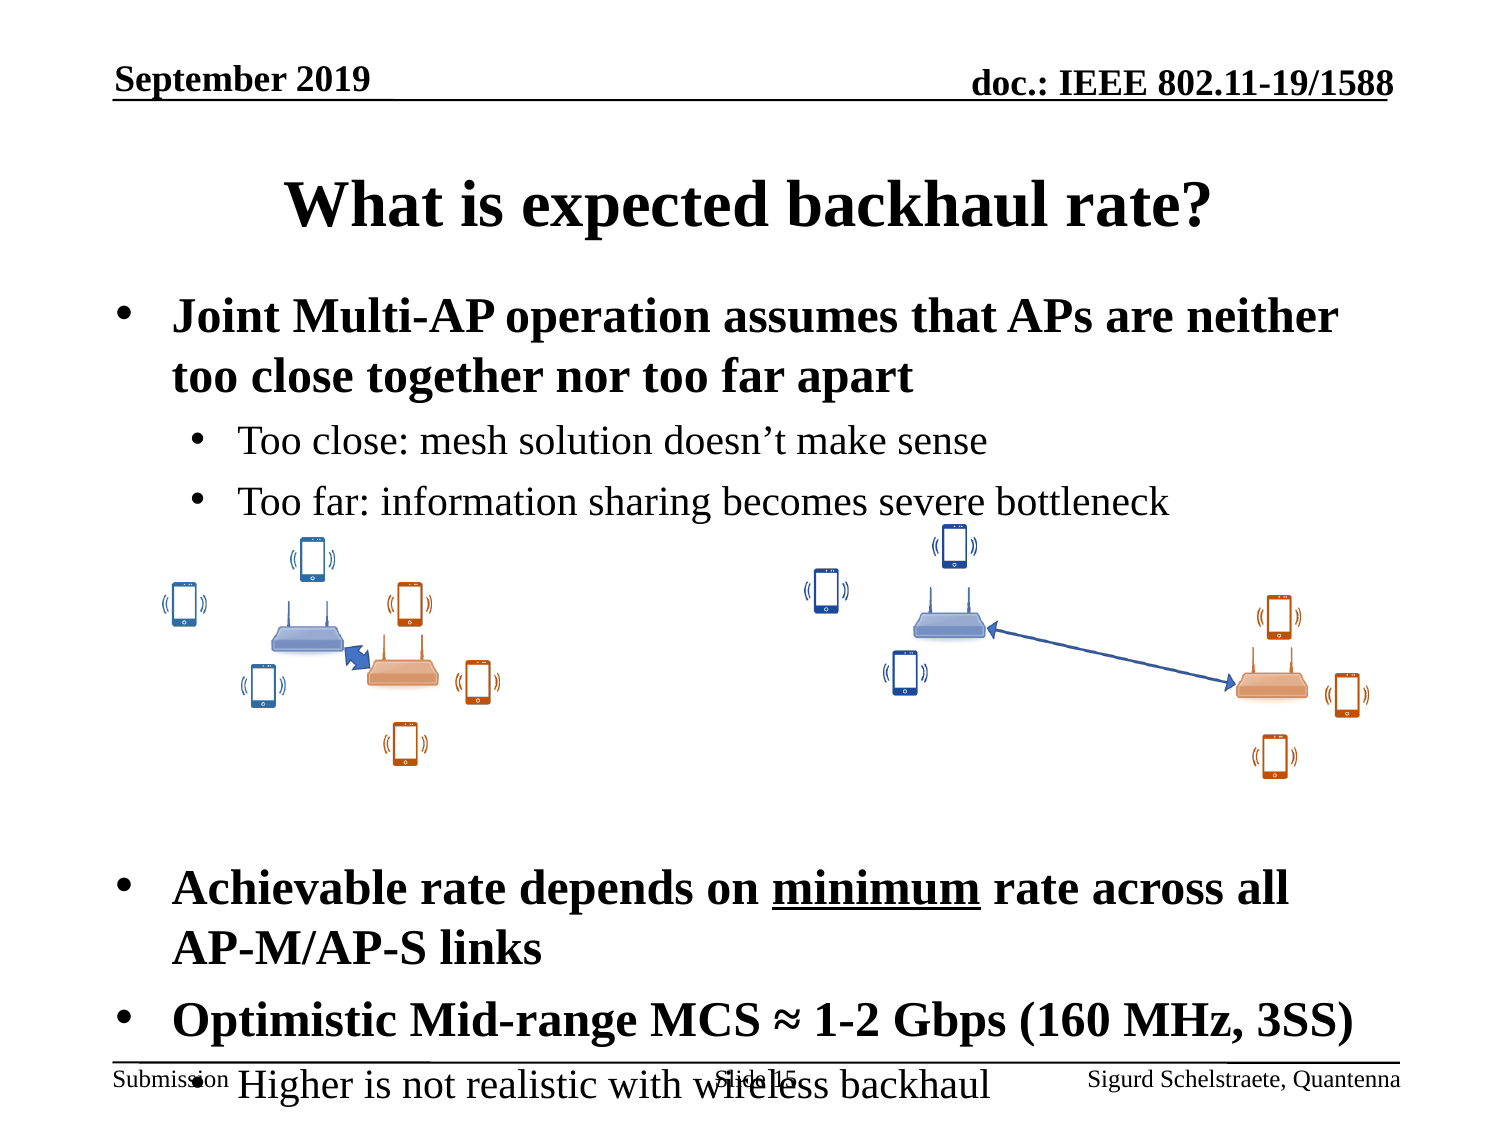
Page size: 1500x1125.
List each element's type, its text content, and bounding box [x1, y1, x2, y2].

slide_number Slide 15 [712, 1061, 800, 1123]
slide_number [114, 54, 423, 100]
list Joint Multi-AP operation assumes that APs are neither too close together nor too far apart Too close: mesh solution doesn’t make sense Too far: information sharing becomes severe bottleneck Achievable rate depends on minimum rate across all AP-M/AP-S links Optimistic Mid-range MCS ≈ 1-2 Gbps (160 MHz, 3SS) Higher is not realistic with wireless backhaul [100, 274, 1376, 950]
picture [804, 524, 1369, 780]
picture [162, 537, 500, 767]
footer Sigurd Schelstraete, Quantenna [878, 1061, 1402, 1093]
title What is expected backhaul rate? [112, 112, 1388, 288]
